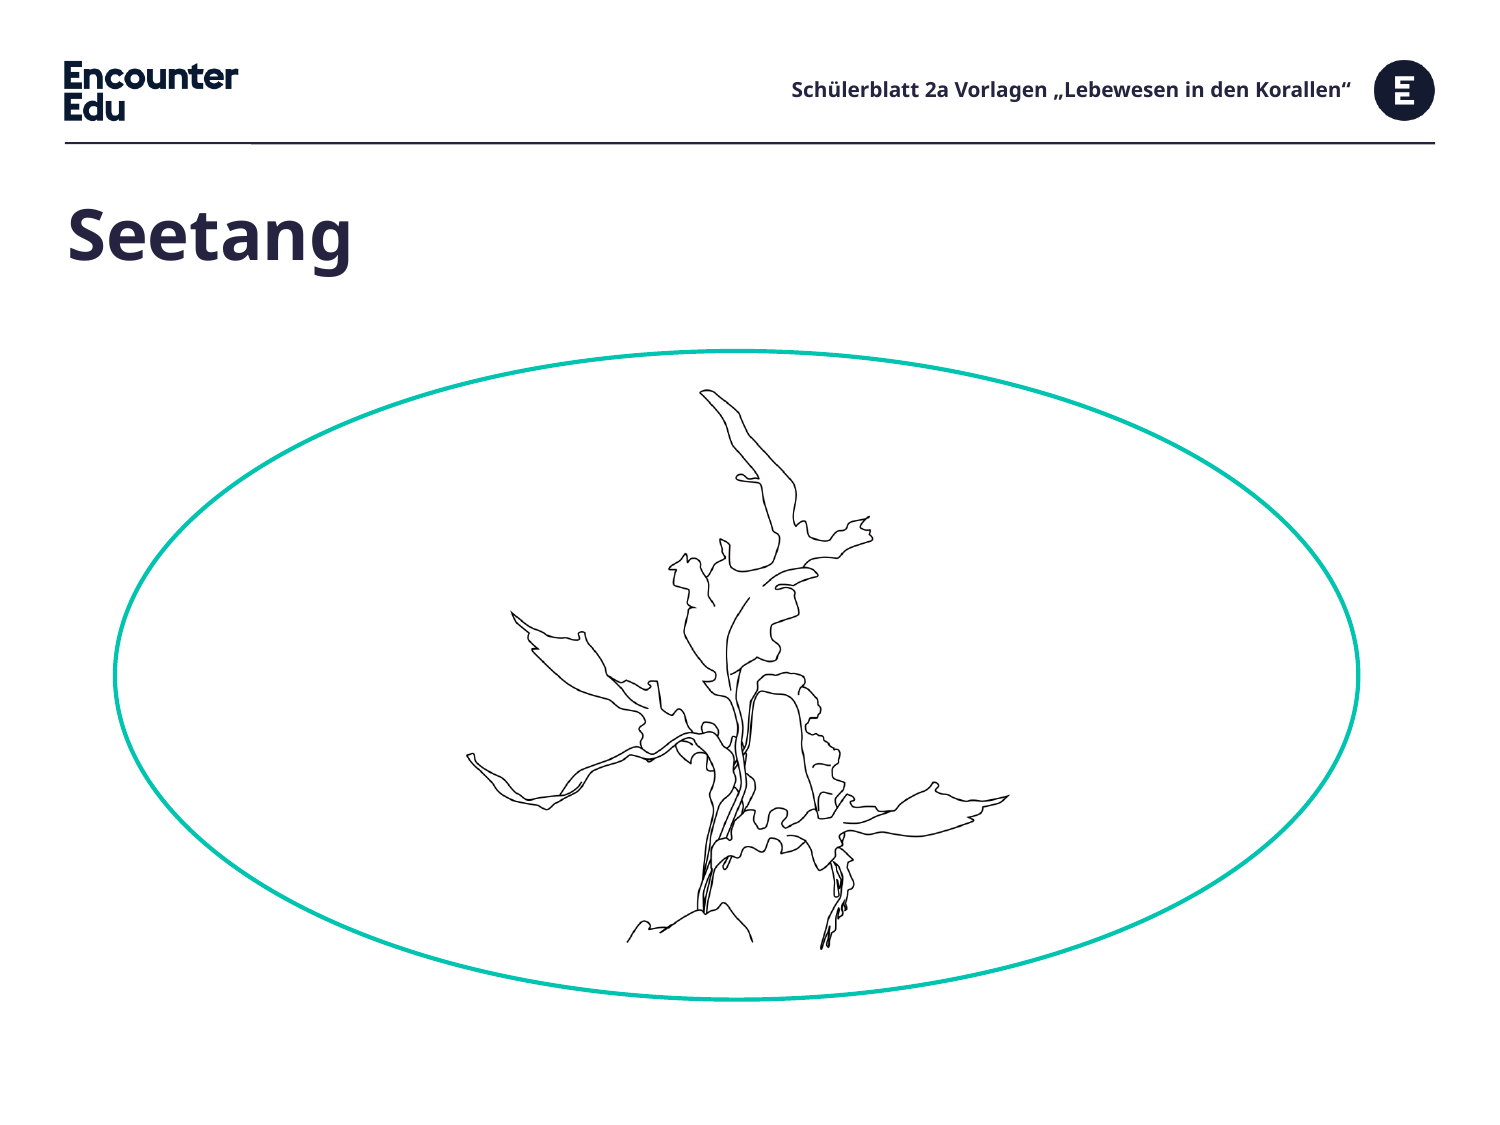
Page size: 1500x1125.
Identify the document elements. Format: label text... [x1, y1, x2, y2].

title Schülerblatt 2a Vorlagen „Lebewesen in den Korallen“ [749, 67, 1359, 114]
text_box [114, 366, 1359, 1000]
picture [60, 59, 243, 122]
list Seetang [59, 191, 929, 394]
picture [466, 389, 1010, 951]
picture [1372, 58, 1436, 122]
